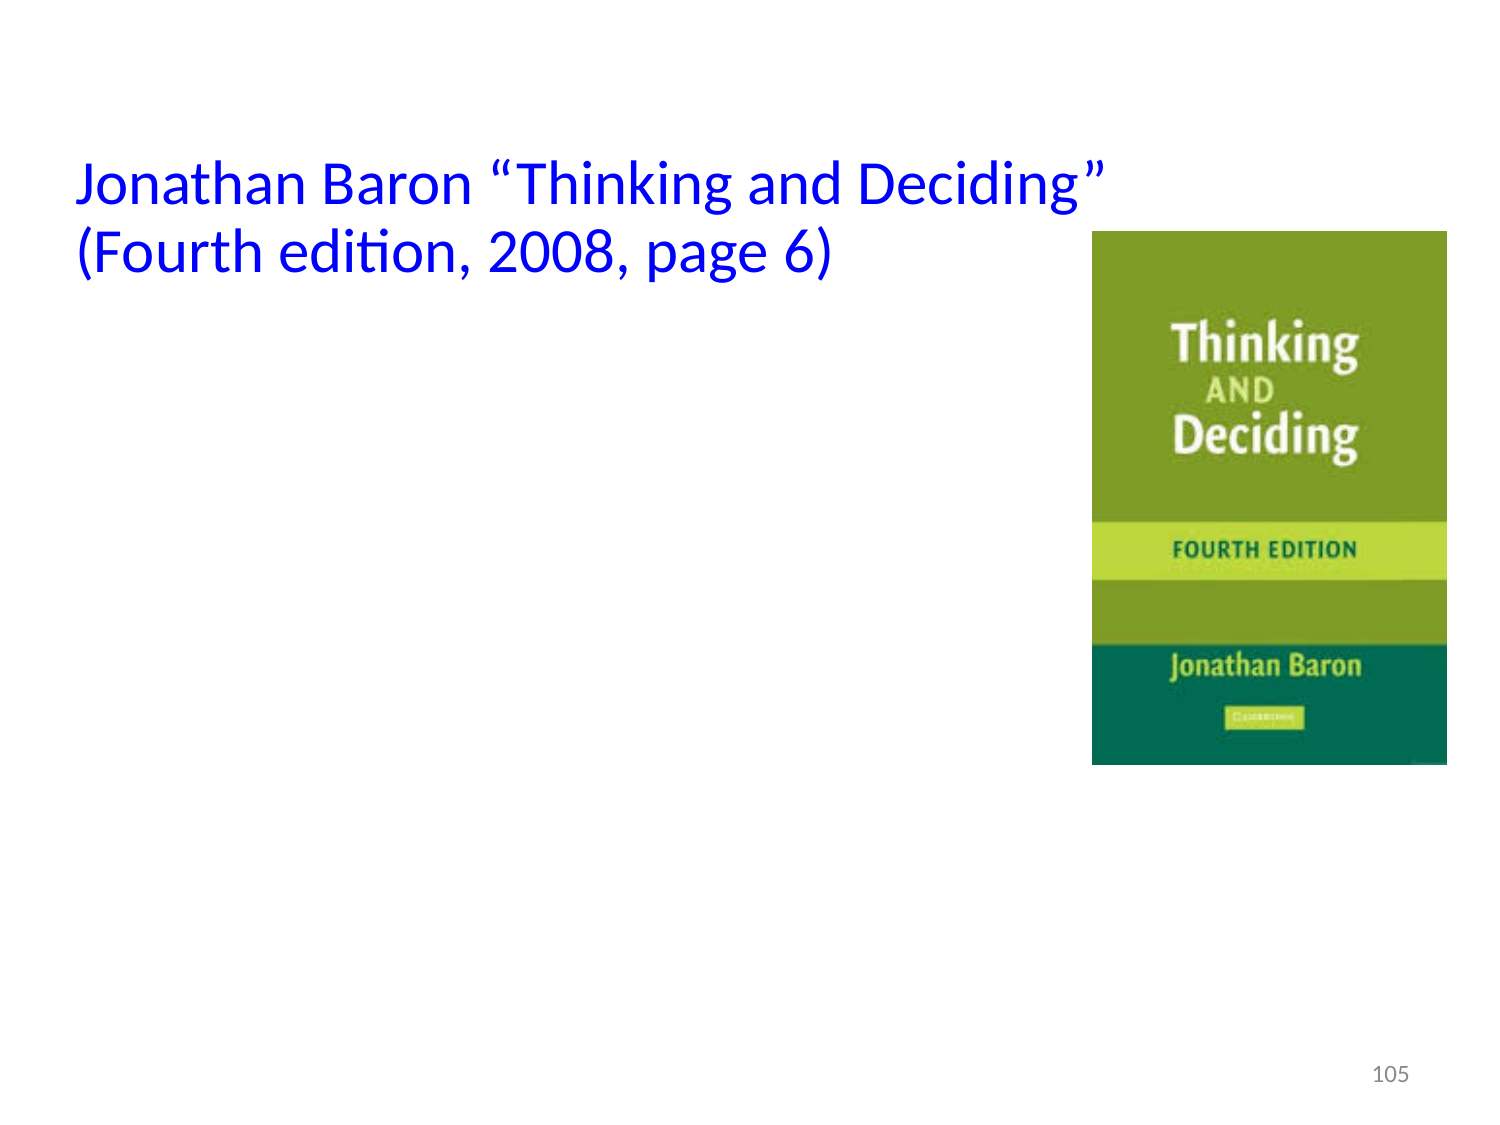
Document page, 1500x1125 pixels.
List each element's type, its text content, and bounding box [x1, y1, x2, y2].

subtitle Jonathan Baron “Thinking and Deciding” (Fourth edition, 2008, page 6) [75, 149, 1500, 1094]
picture [1092, 231, 1448, 765]
slide_number 105 [1074, 1042, 1425, 1103]
